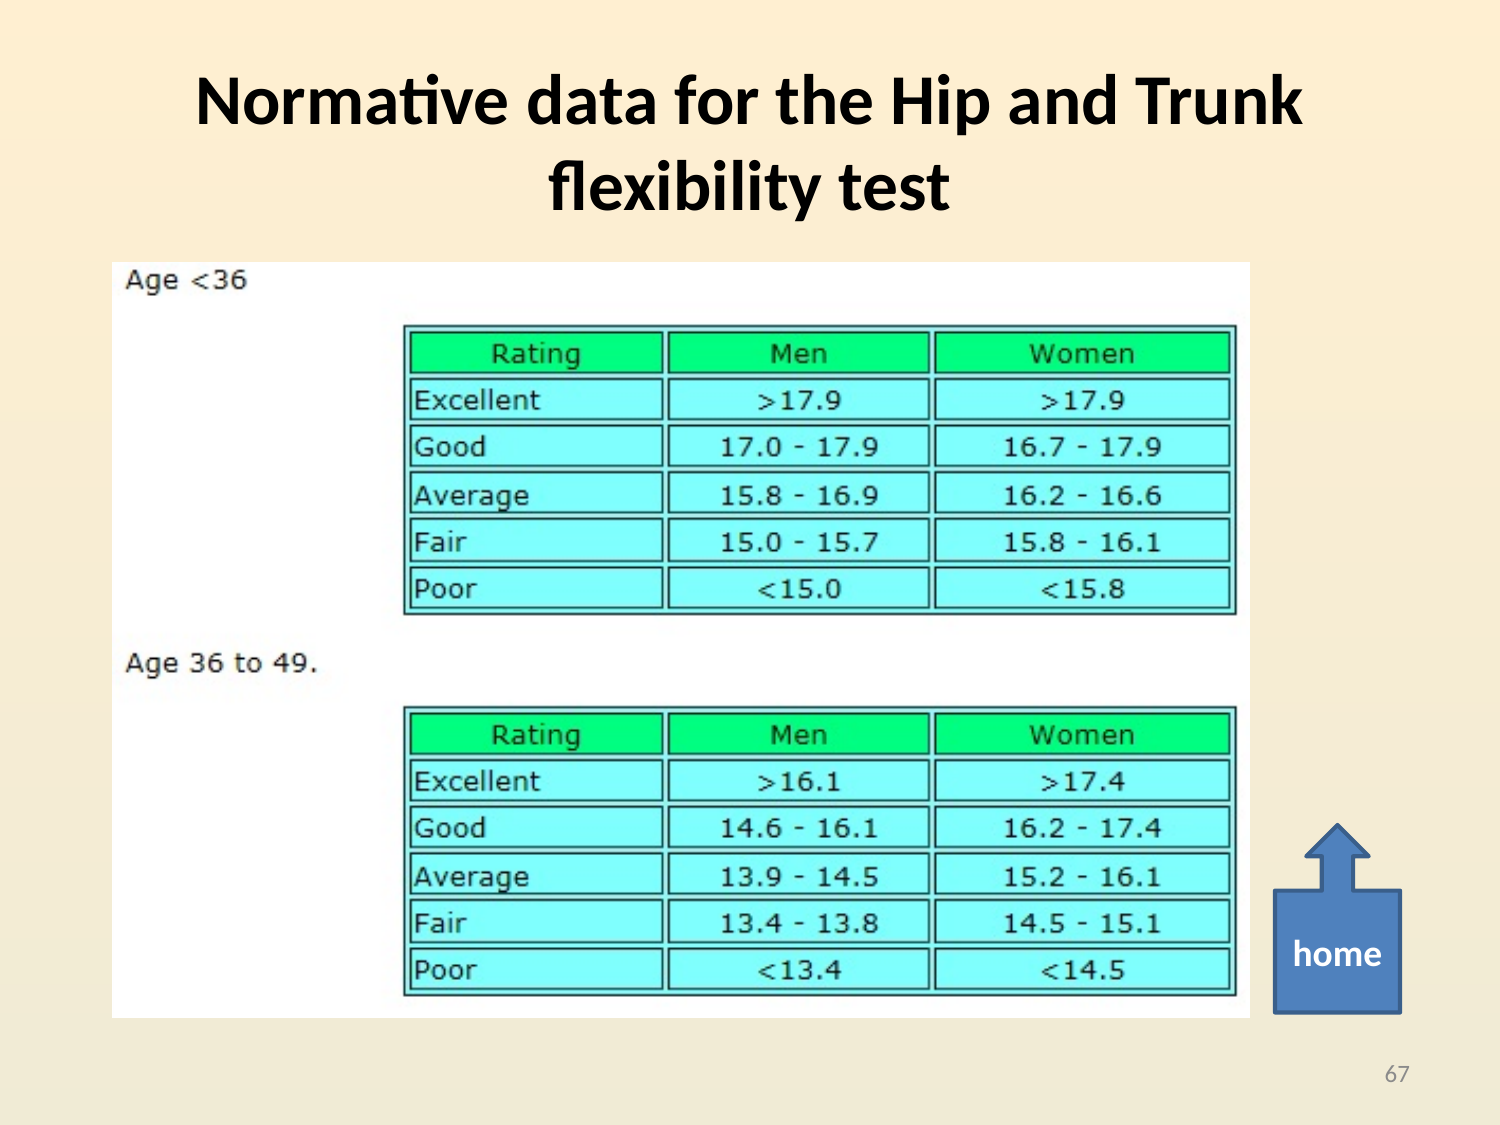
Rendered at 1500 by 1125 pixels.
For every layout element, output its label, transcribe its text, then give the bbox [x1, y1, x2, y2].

picture [112, 262, 1251, 1018]
title Normative data for the Hip and Trunk flexibility test [75, 45, 1425, 233]
text_box home [1272, 822, 1403, 1015]
slide_number 67 [1074, 1042, 1425, 1103]
